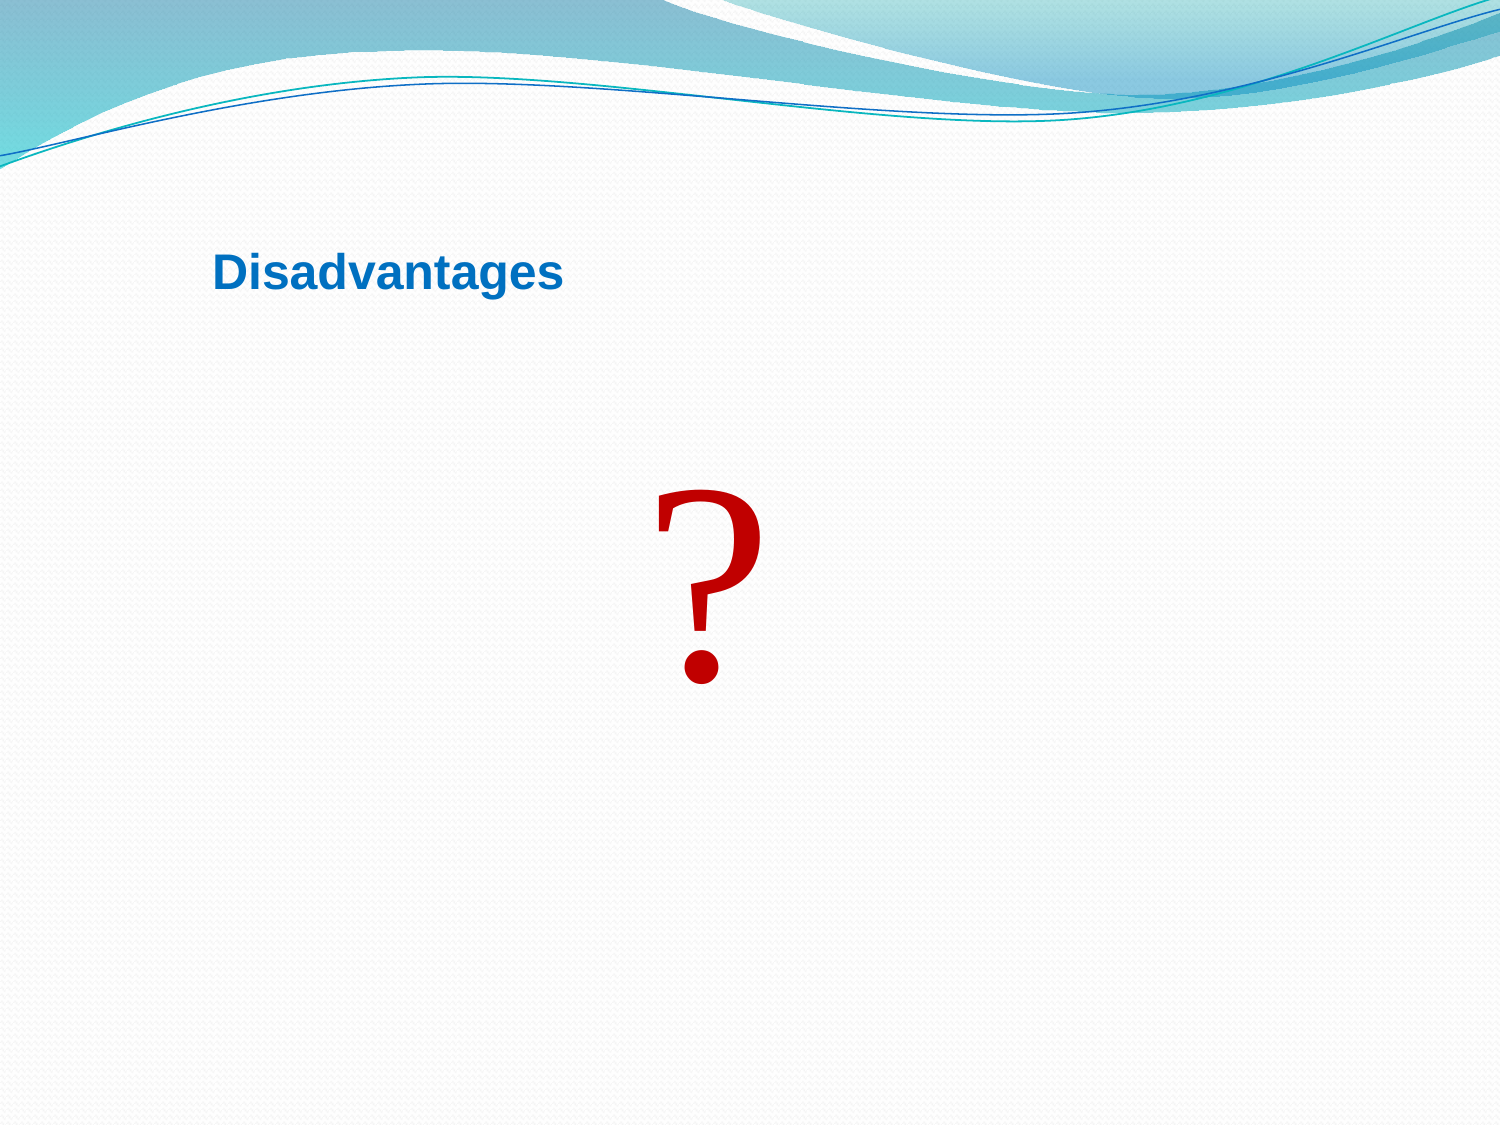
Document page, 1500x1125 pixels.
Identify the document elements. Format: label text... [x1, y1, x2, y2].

text_box Disadvantages [197, 231, 580, 307]
text_box ? [301, 385, 1117, 745]
